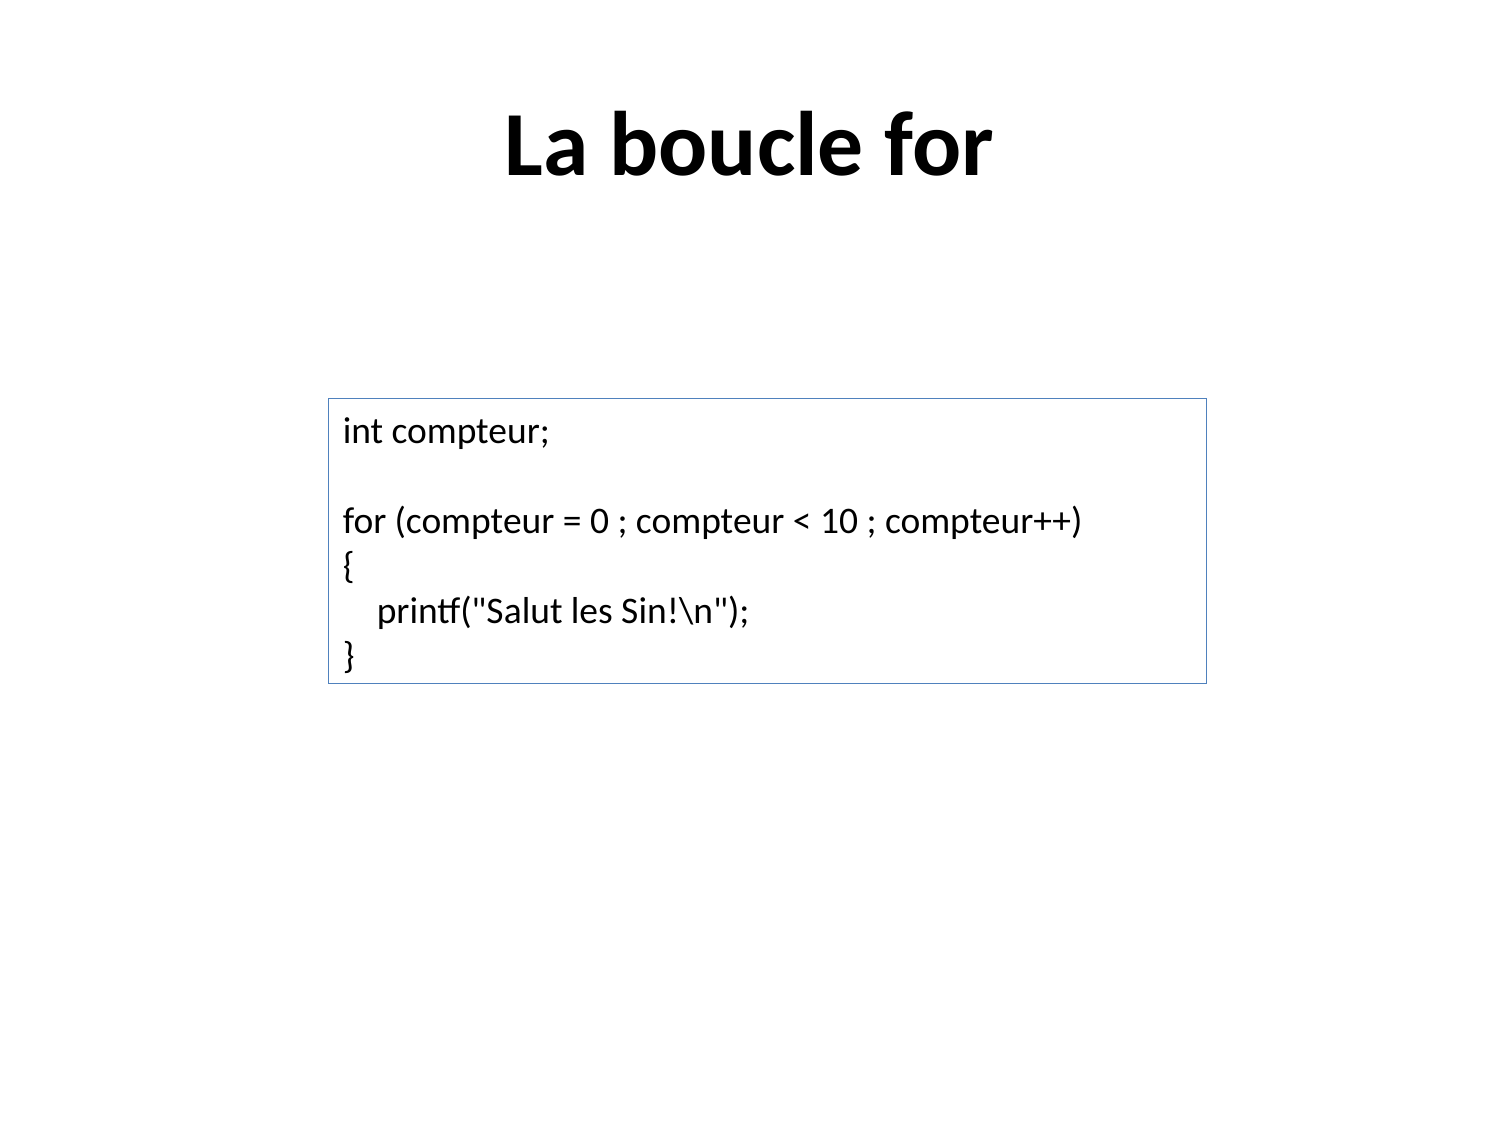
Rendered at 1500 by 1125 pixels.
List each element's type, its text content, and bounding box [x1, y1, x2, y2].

title La boucle for [75, 45, 1425, 233]
text_box int compteur; for (compteur = 0 ; compteur < 10 ; compteur++) { printf("Salut les Sin!\n"); } [328, 398, 1207, 684]
